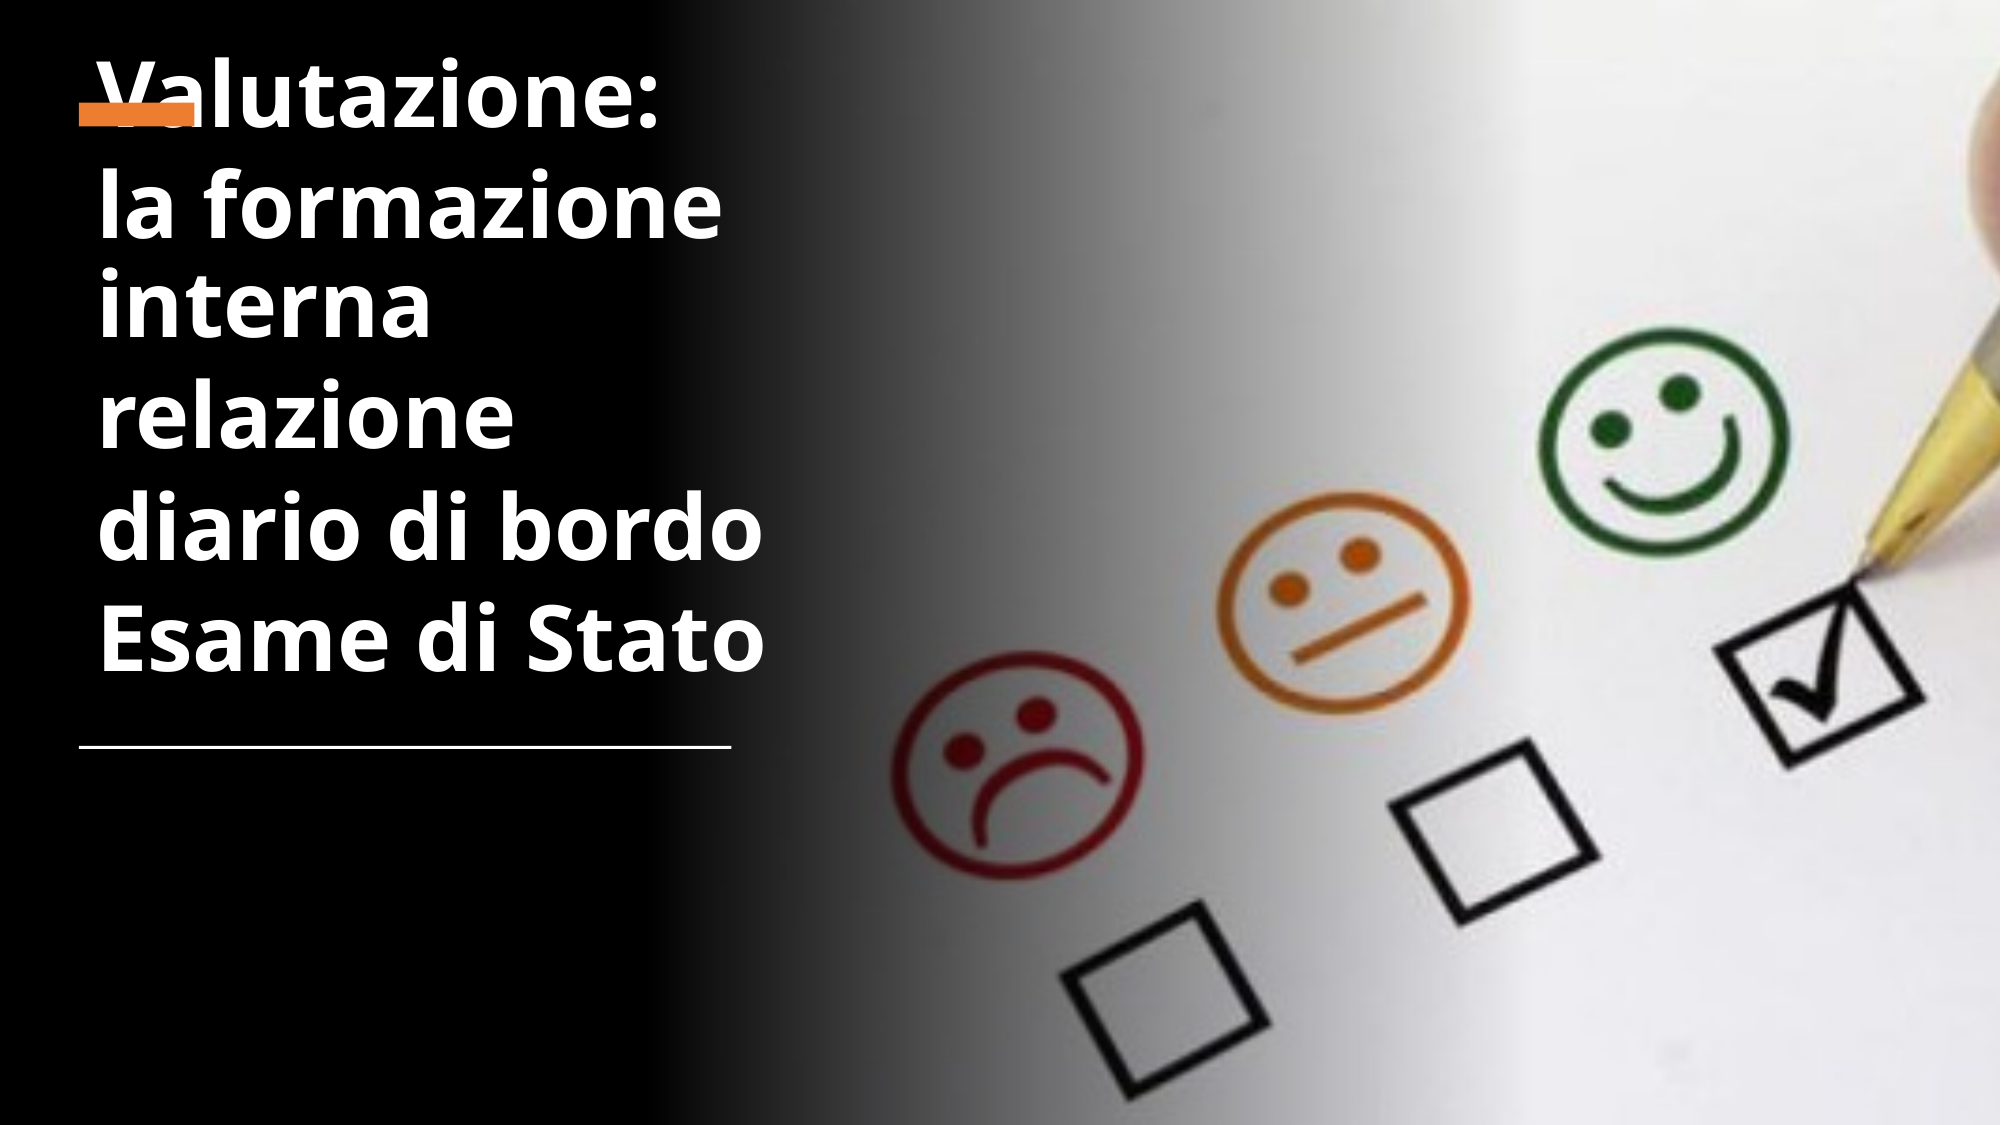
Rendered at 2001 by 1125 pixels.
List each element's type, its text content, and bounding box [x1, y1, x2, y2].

text_box Valutazione: la formazione interna relazione diario di bordo Esame di Stato [78, 173, 577, 699]
text_box [78, 102, 195, 128]
picture [577, 0, 2000, 1125]
text_box [0, 0, 577, 1125]
text_box [78, 745, 577, 750]
